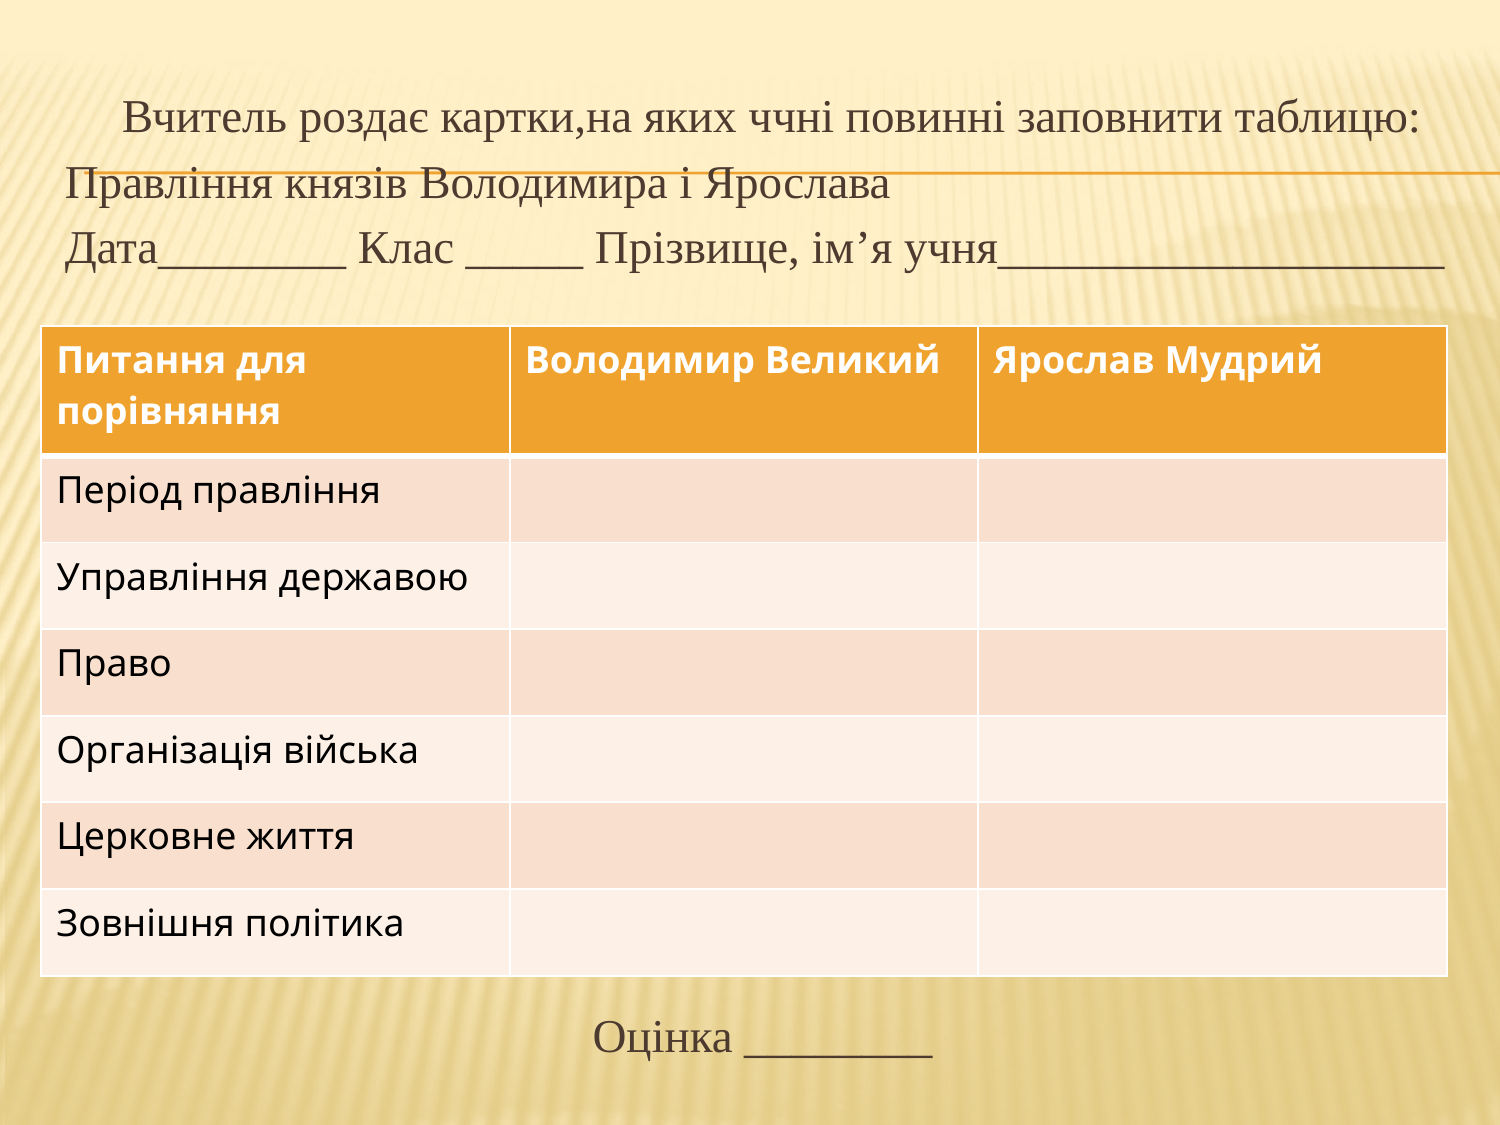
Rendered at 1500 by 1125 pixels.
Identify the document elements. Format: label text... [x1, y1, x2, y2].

table_cell [979, 459, 1446, 542]
table_cell [979, 803, 1446, 888]
table_cell [511, 890, 977, 975]
table_header Володимир Великий [511, 327, 977, 453]
table_cell Зовнішня політика [42, 890, 509, 975]
table_header Питання для порівняння [42, 327, 509, 453]
table_cell Організація війська [42, 717, 509, 801]
table_cell [979, 543, 1446, 628]
table_cell Період правління [42, 459, 509, 542]
list Вчитель роздає картки,на яких ччні повинні заповнити таблицю: Правління князів Володимира і Ярослава Дата________ Клас _____ Прізвище, ім’я учня___________________ Оцінка ________ [50, 78, 1475, 1083]
table_cell Управління державою [42, 543, 509, 628]
table_cell [979, 890, 1446, 975]
table_cell [511, 717, 977, 801]
table_cell [511, 630, 977, 715]
table_cell [979, 717, 1446, 801]
table_cell Право [42, 630, 509, 715]
table_cell Церковне життя [42, 803, 509, 888]
table_header Ярослав Мудрий [979, 327, 1446, 453]
table_cell [511, 803, 977, 888]
table_cell [511, 459, 977, 542]
table_cell [511, 543, 977, 628]
table_cell [979, 630, 1446, 715]
